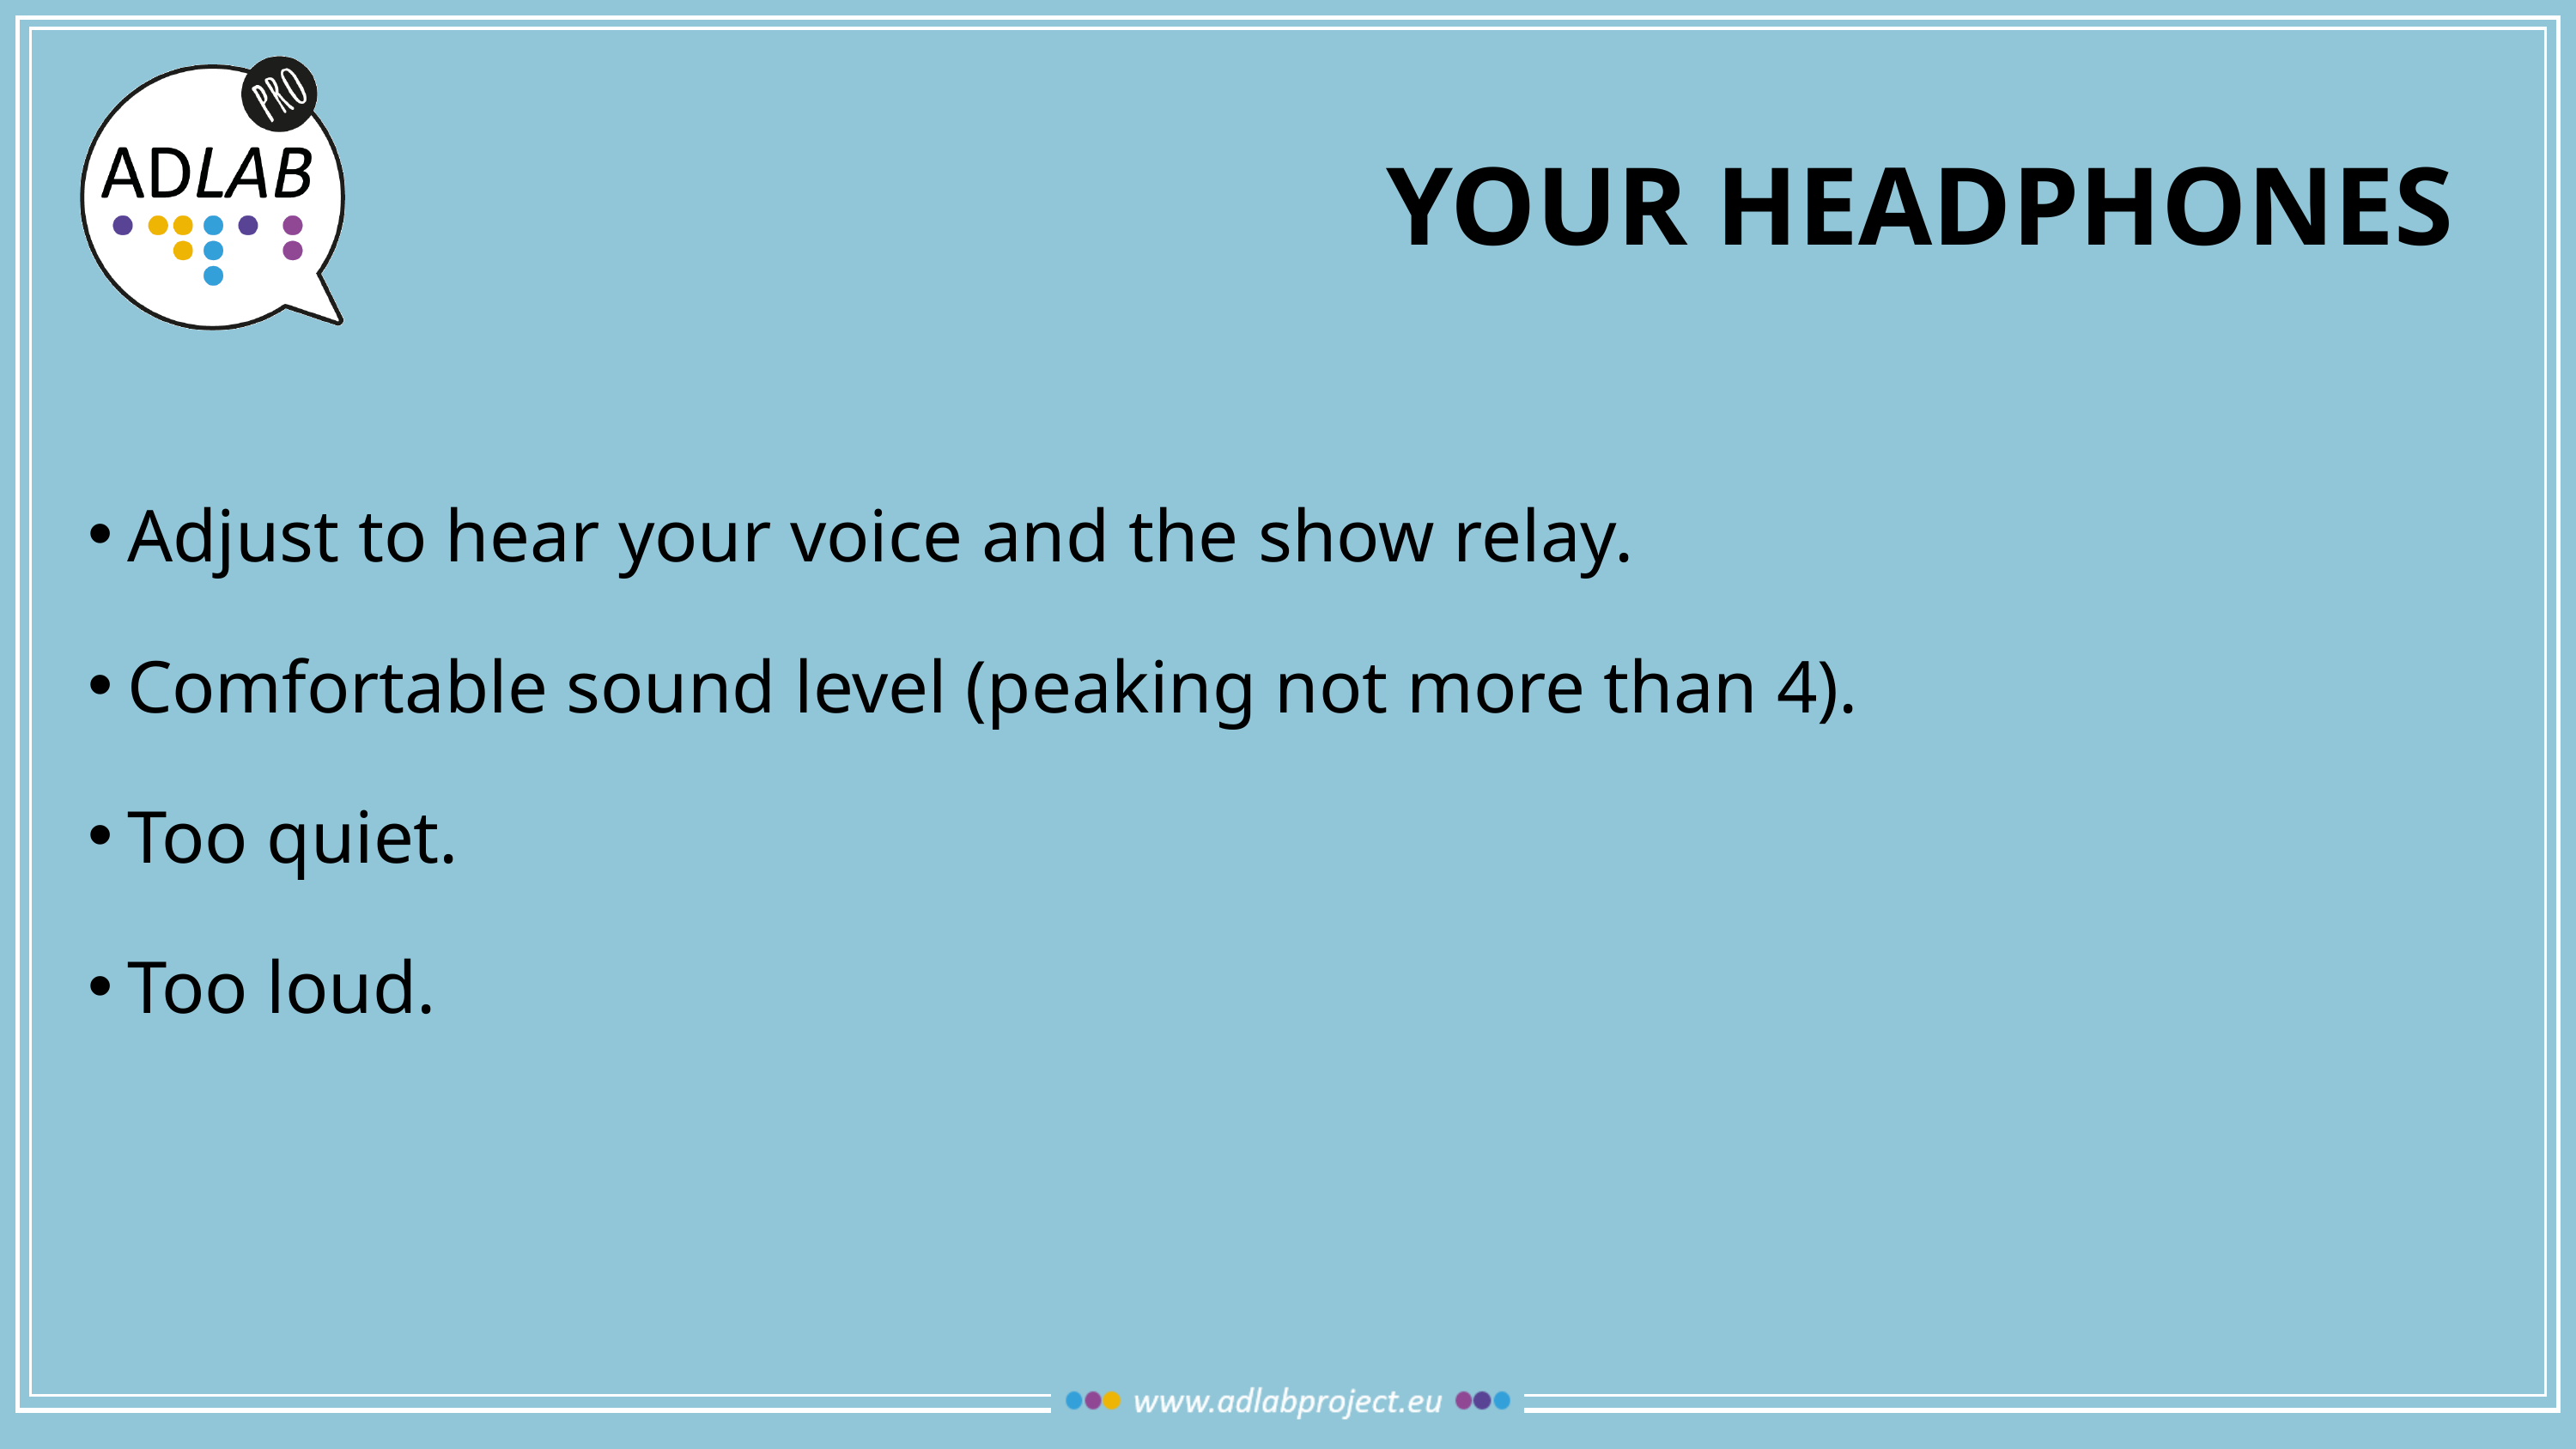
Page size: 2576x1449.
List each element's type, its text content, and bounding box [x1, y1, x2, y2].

picture [1051, 1378, 1524, 1429]
picture [72, 49, 353, 330]
title Your headphones [384, 70, 2467, 351]
list Adjust to hear your voice and the show relay. Comfortable sound level (peaking not more than 4). Too quiet. Too loud. [75, 440, 2501, 1122]
